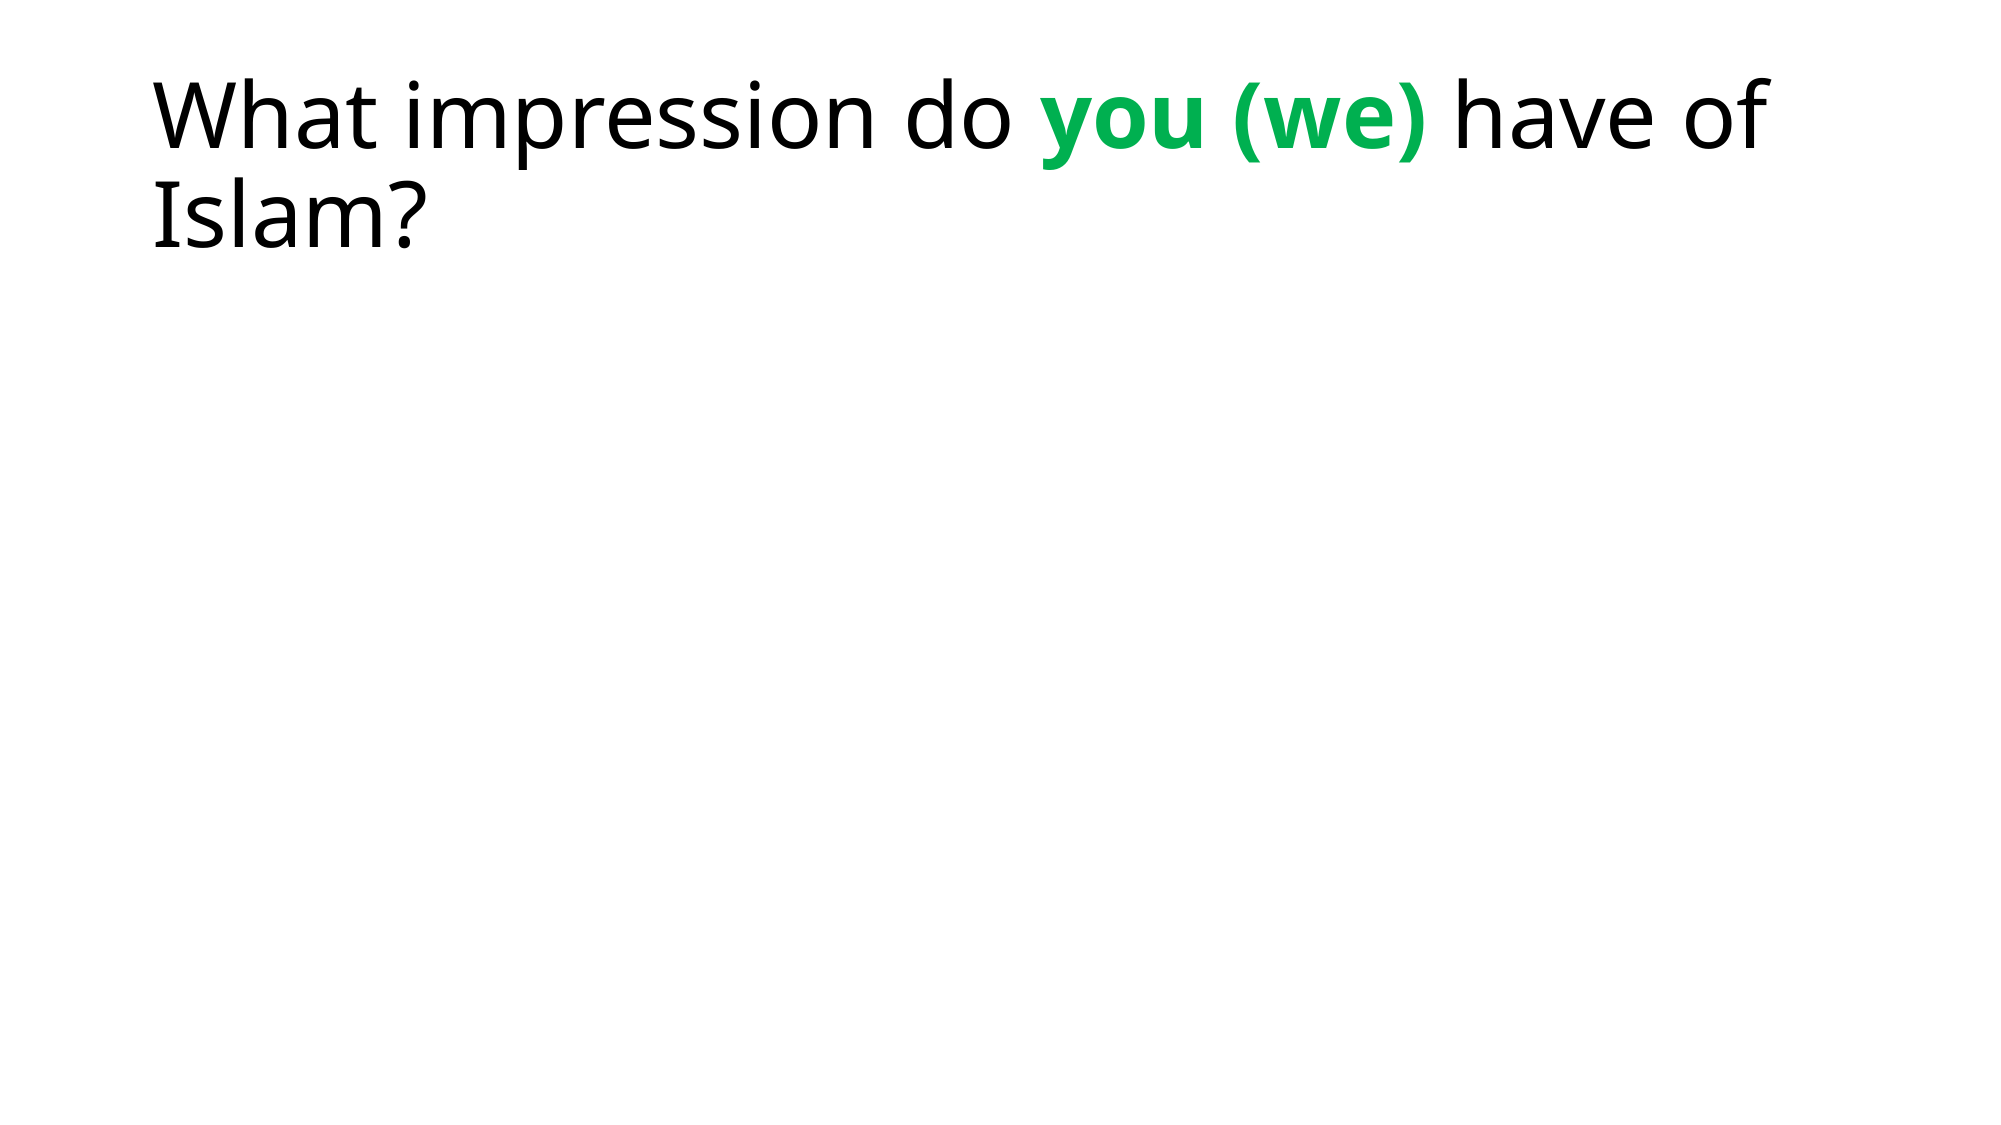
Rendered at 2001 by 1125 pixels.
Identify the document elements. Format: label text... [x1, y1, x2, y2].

title What impression do you (we) have of Islam? [137, 59, 1863, 278]
